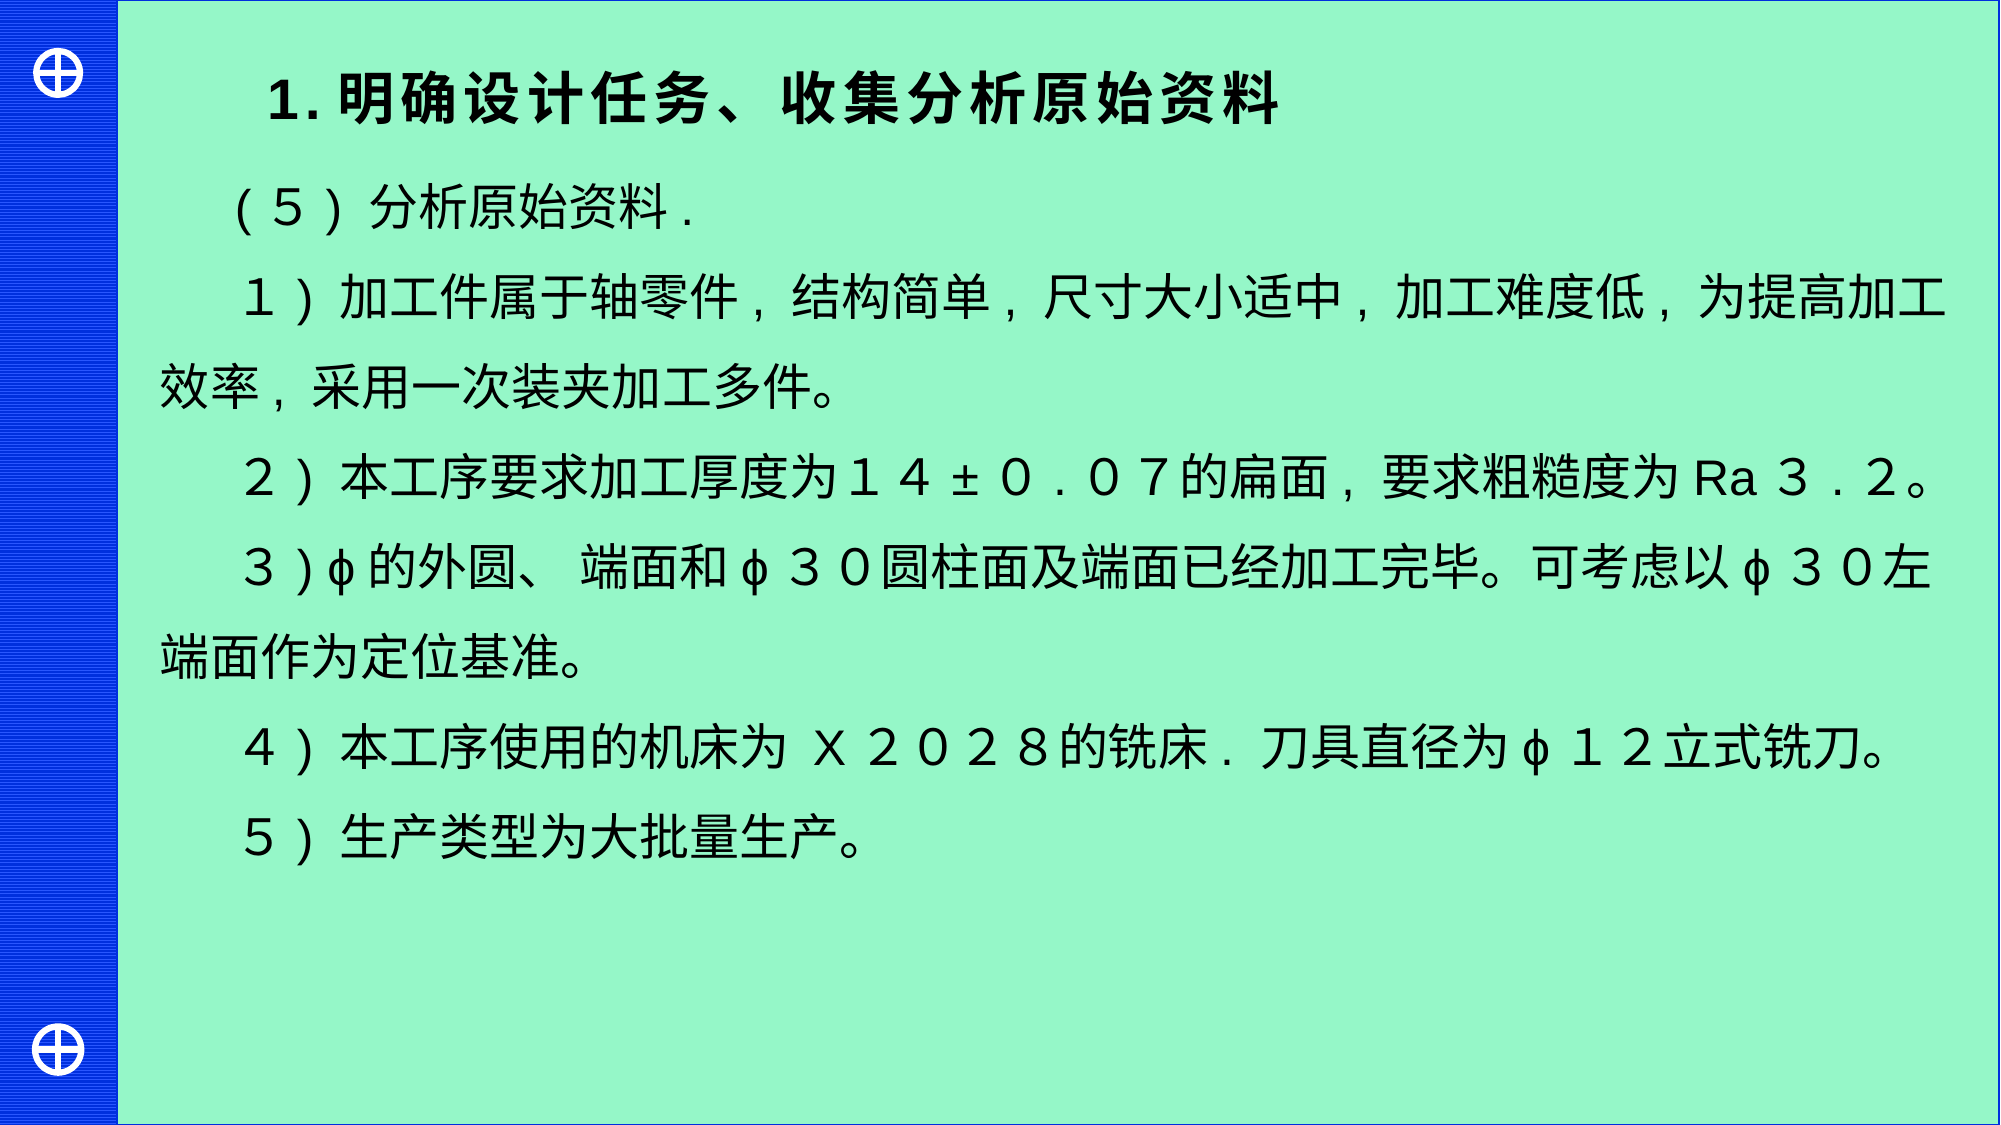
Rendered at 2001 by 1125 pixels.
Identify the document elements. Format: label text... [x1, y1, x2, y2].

text_box 1.明确设计任务、收集分析原始资料 [164, 17, 1452, 139]
